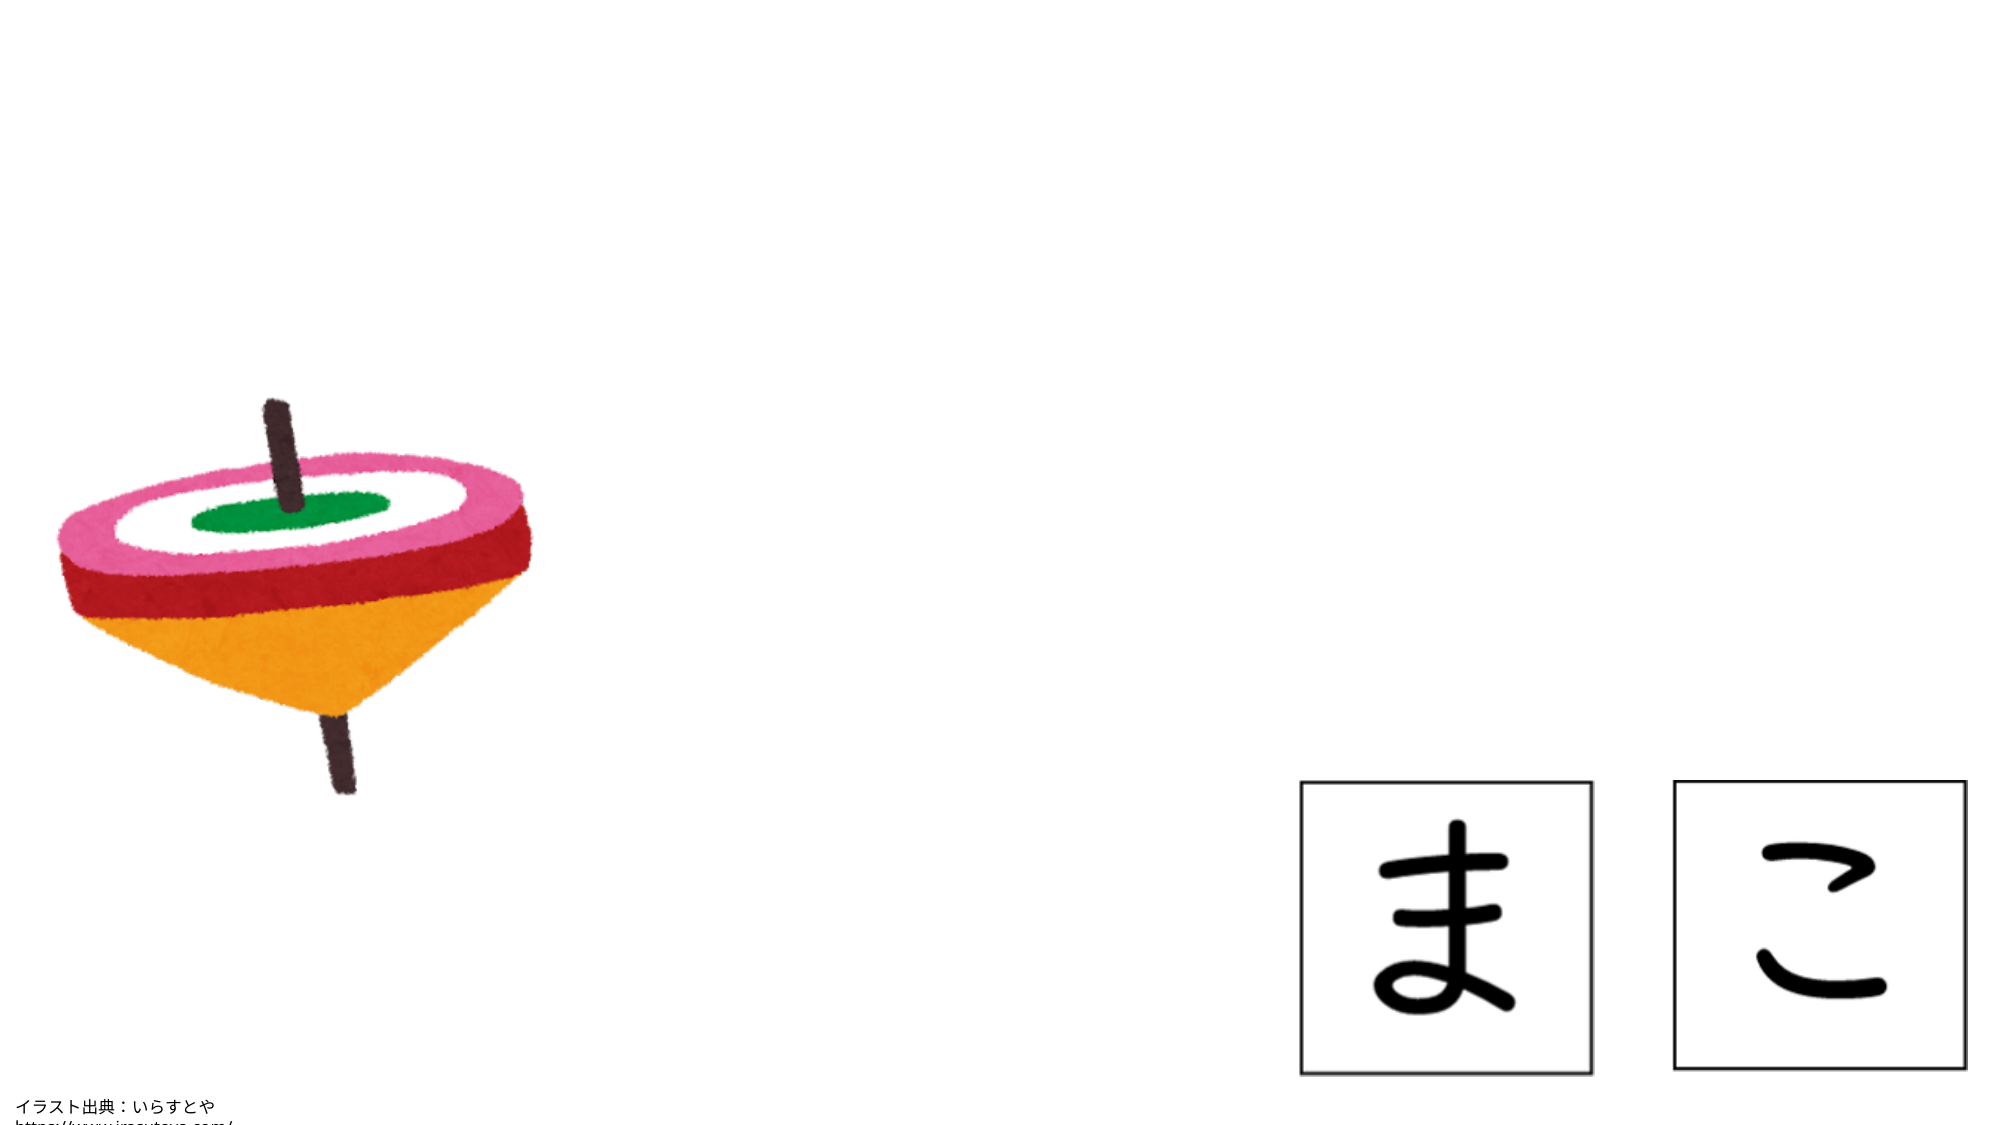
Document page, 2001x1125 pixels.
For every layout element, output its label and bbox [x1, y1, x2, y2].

picture [1672, 780, 1968, 1072]
picture [1299, 780, 1595, 1077]
list [17, 351, 599, 849]
